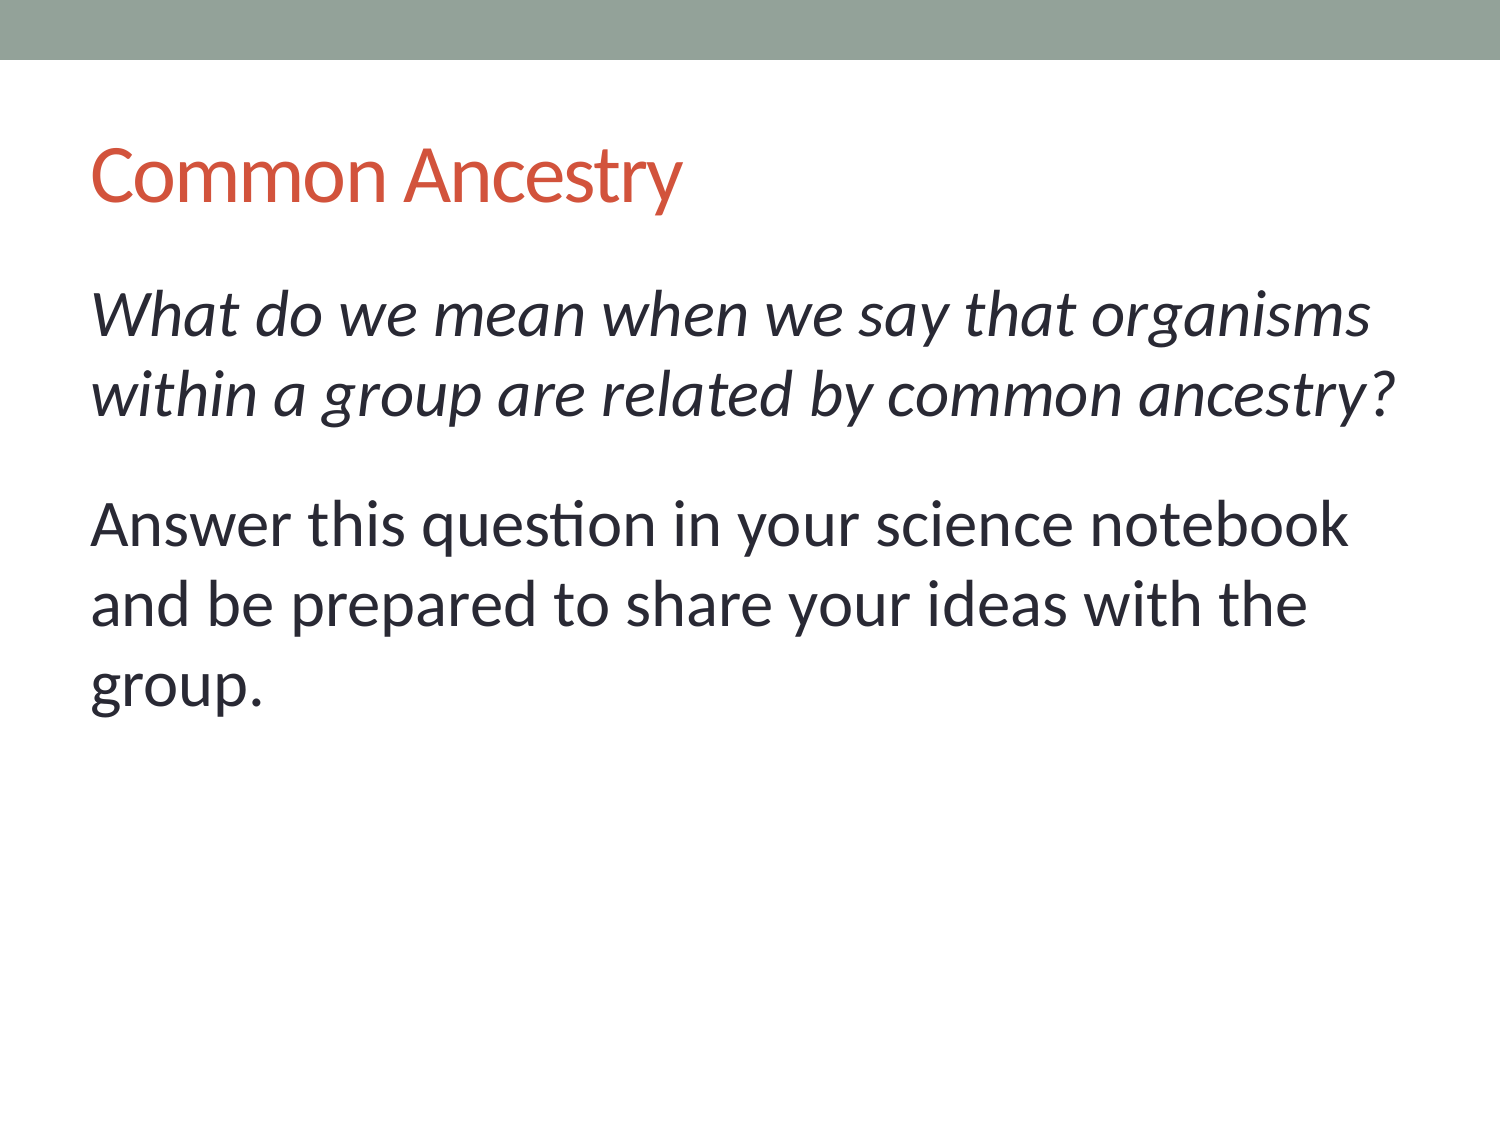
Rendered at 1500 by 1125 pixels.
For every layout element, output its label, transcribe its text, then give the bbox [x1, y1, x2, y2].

list What do we mean when we say that organisms within a group are related by common ancestry? Answer this question in your science notebook and be prepared to share your ideas with the group. [75, 262, 1450, 1063]
title Common Ancestry [75, 87, 1425, 250]
